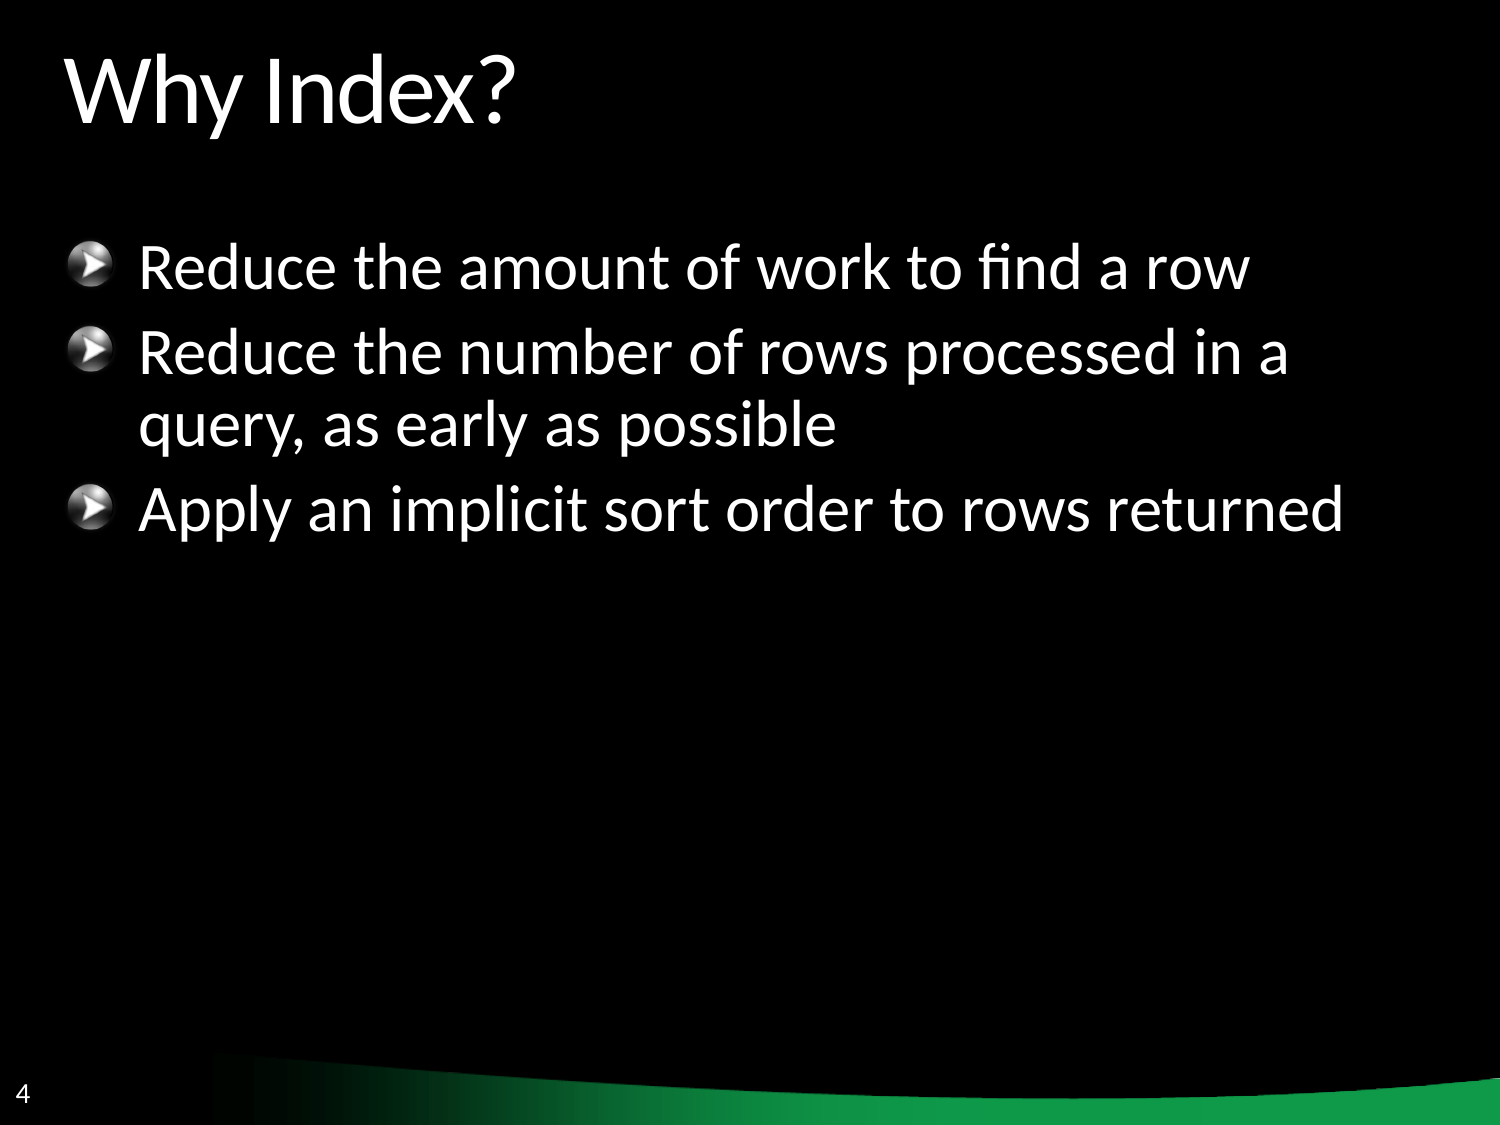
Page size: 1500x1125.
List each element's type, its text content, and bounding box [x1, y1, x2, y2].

list Reduce the amount of work to find a row Reduce the number of rows processed in a query, as early as possible Apply an implicit sort order to rows returned [62, 231, 1438, 555]
title Why Index? [63, 37, 1438, 147]
picture [0, 0, 1500, 1125]
